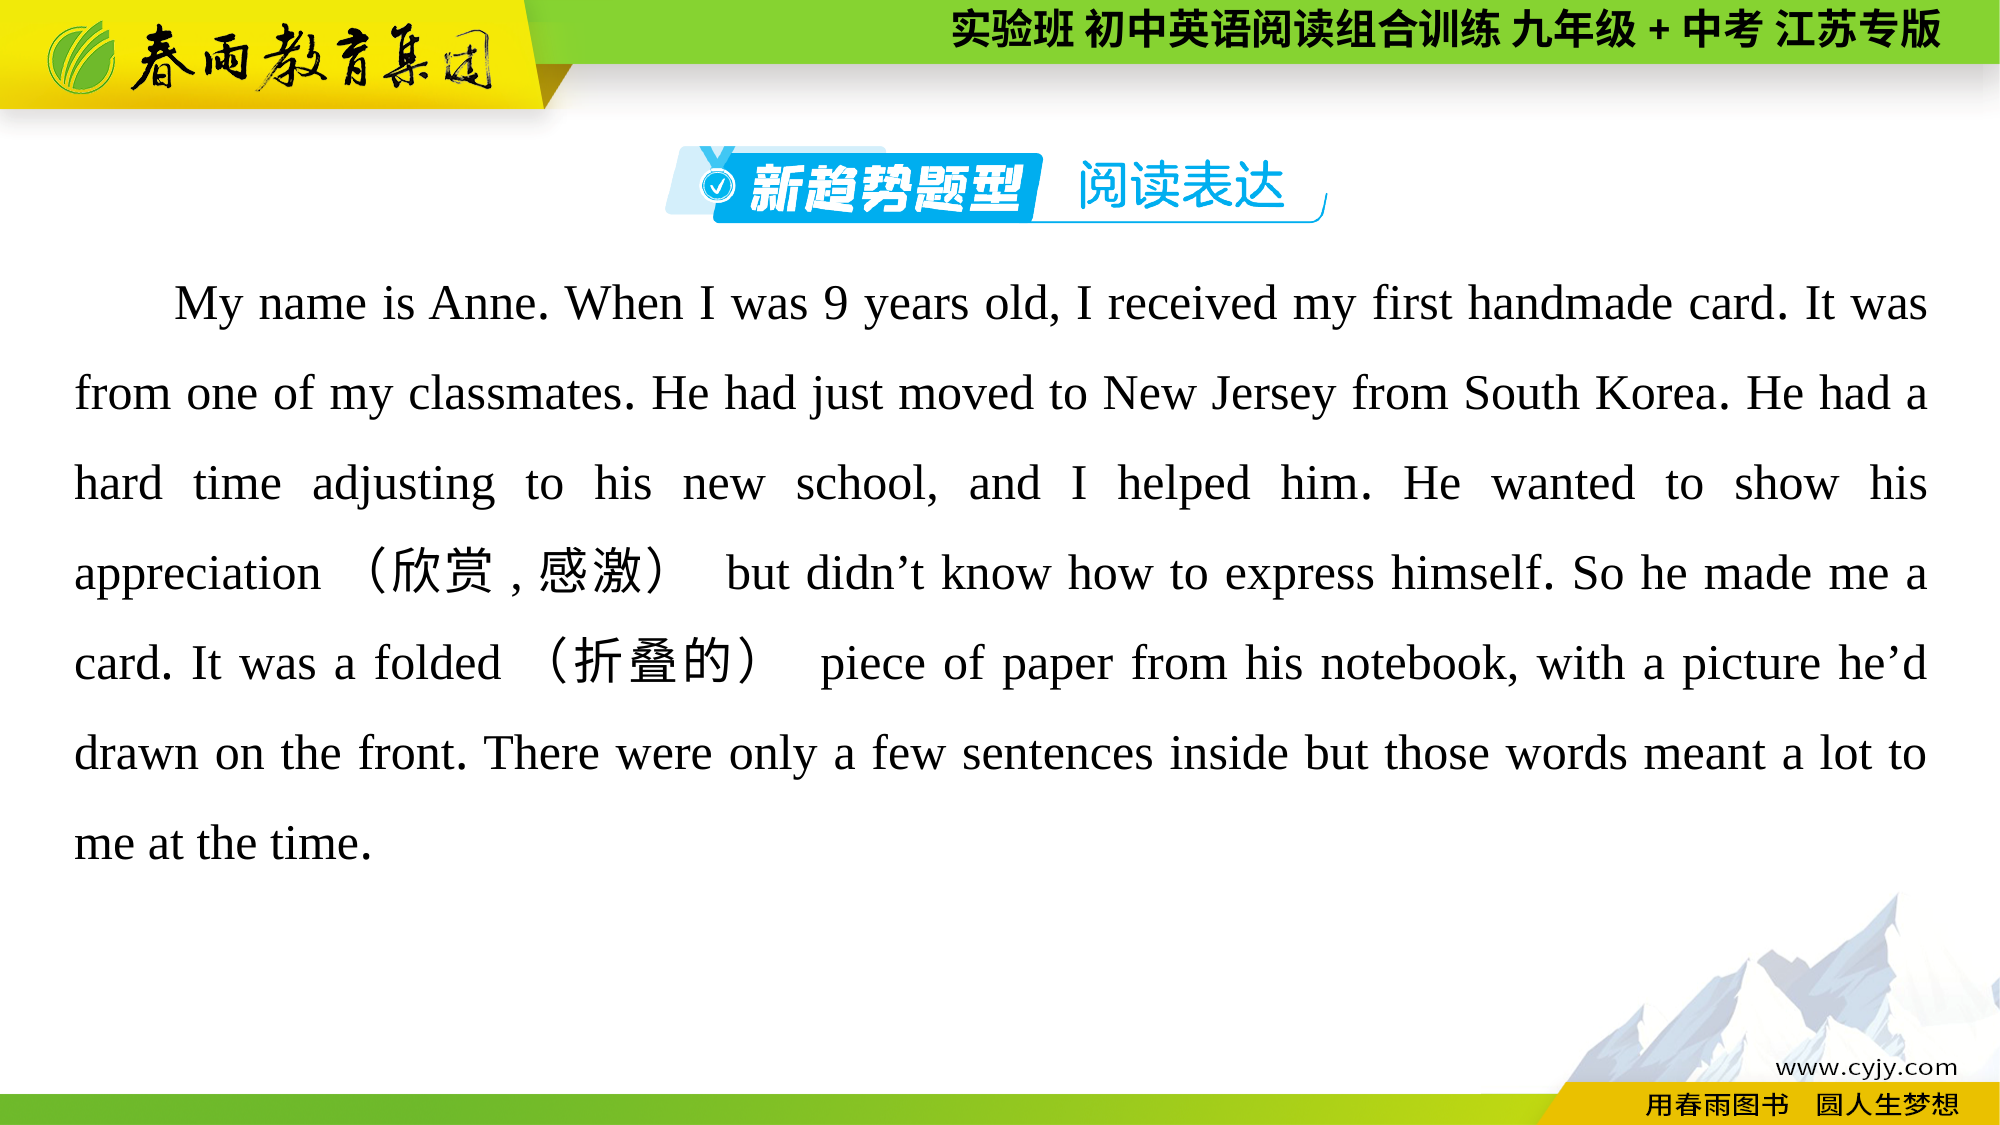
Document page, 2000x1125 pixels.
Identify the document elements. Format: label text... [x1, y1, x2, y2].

list My name is Anne. When I was 9 years old, I received my first handmade card. It was from one of my classmates. He had just moved to New Jersey from South Korea. He had a hard time adjusting to his new school, and I helped him. He wanted to show his appreciation（欣赏,感激） but didn’t know how to express himself. So he made me a card. It was a folded（折叠的） piece of paper from his notebook, with a picture he’d drawn on the front. There were only a few sentences inside but those words meant a lot to me at the time. [59, 231, 1944, 872]
picture [0, 0, 2000, 1125]
